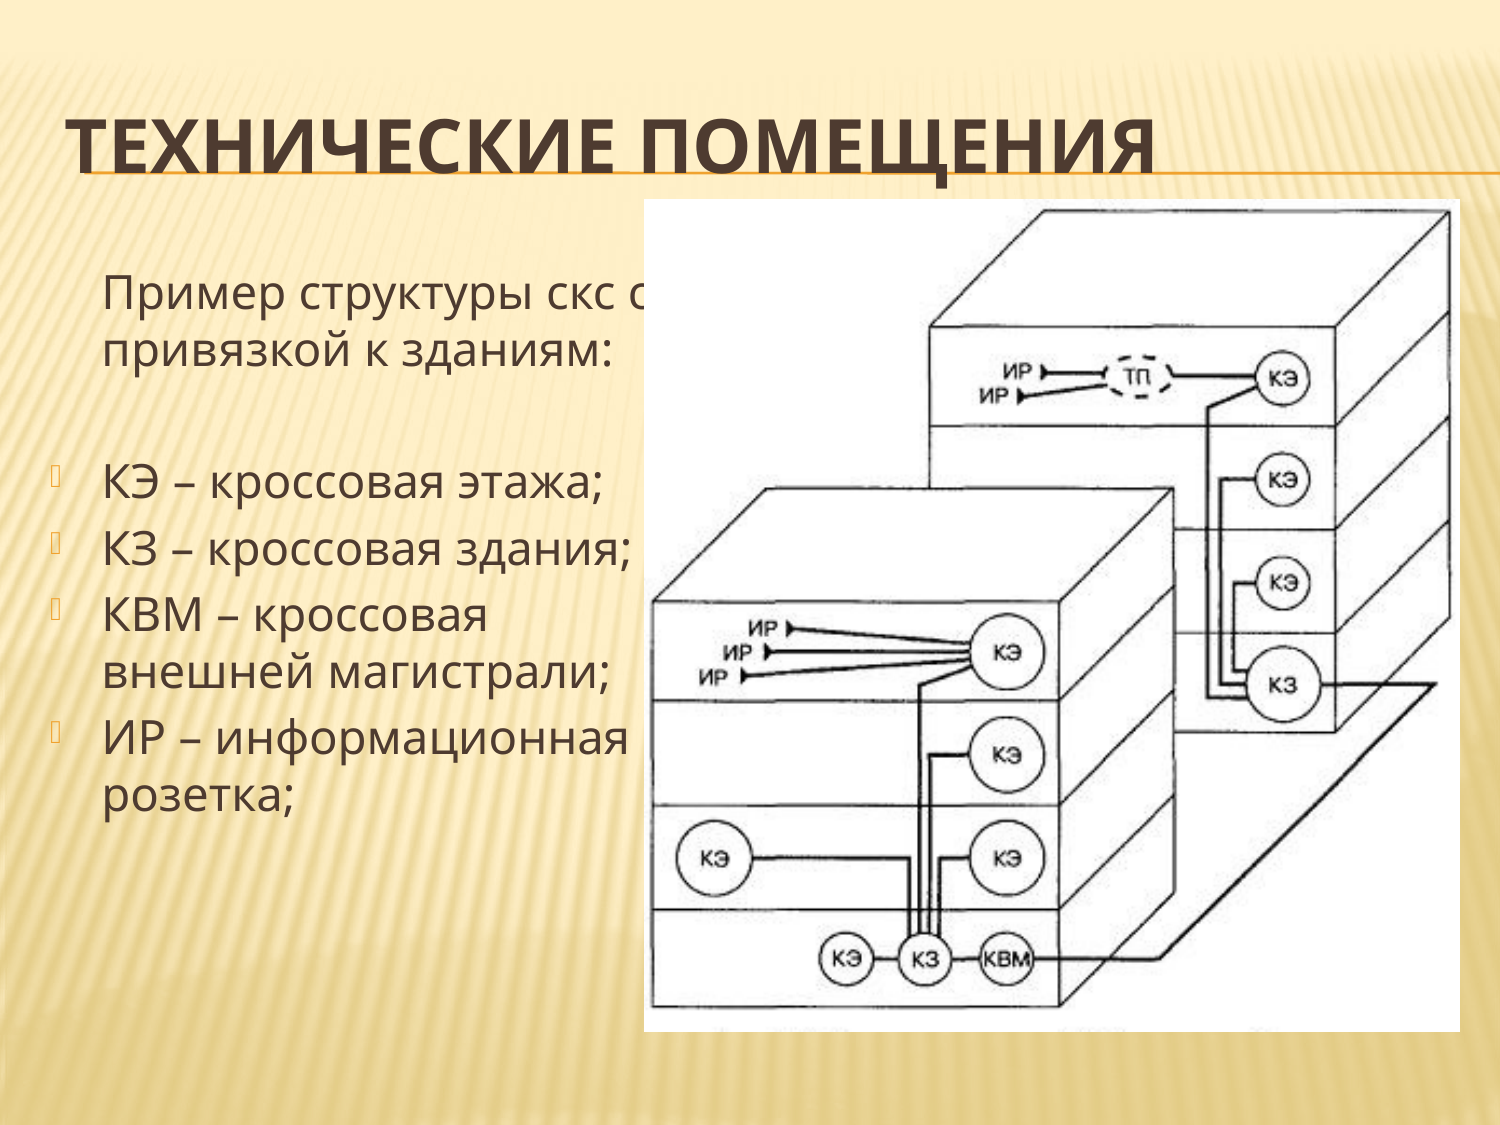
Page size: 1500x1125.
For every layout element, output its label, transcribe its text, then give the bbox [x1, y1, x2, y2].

picture [644, 198, 1460, 1032]
title Технические помещения [50, 75, 1475, 213]
list Пример структуры скс с привязкой к зданиям: КЭ – кроссовая этажа; КЗ – кроссовая здания; КВМ – кроссовая внешней магистрали; ИР – информационная розетка; [35, 254, 634, 879]
